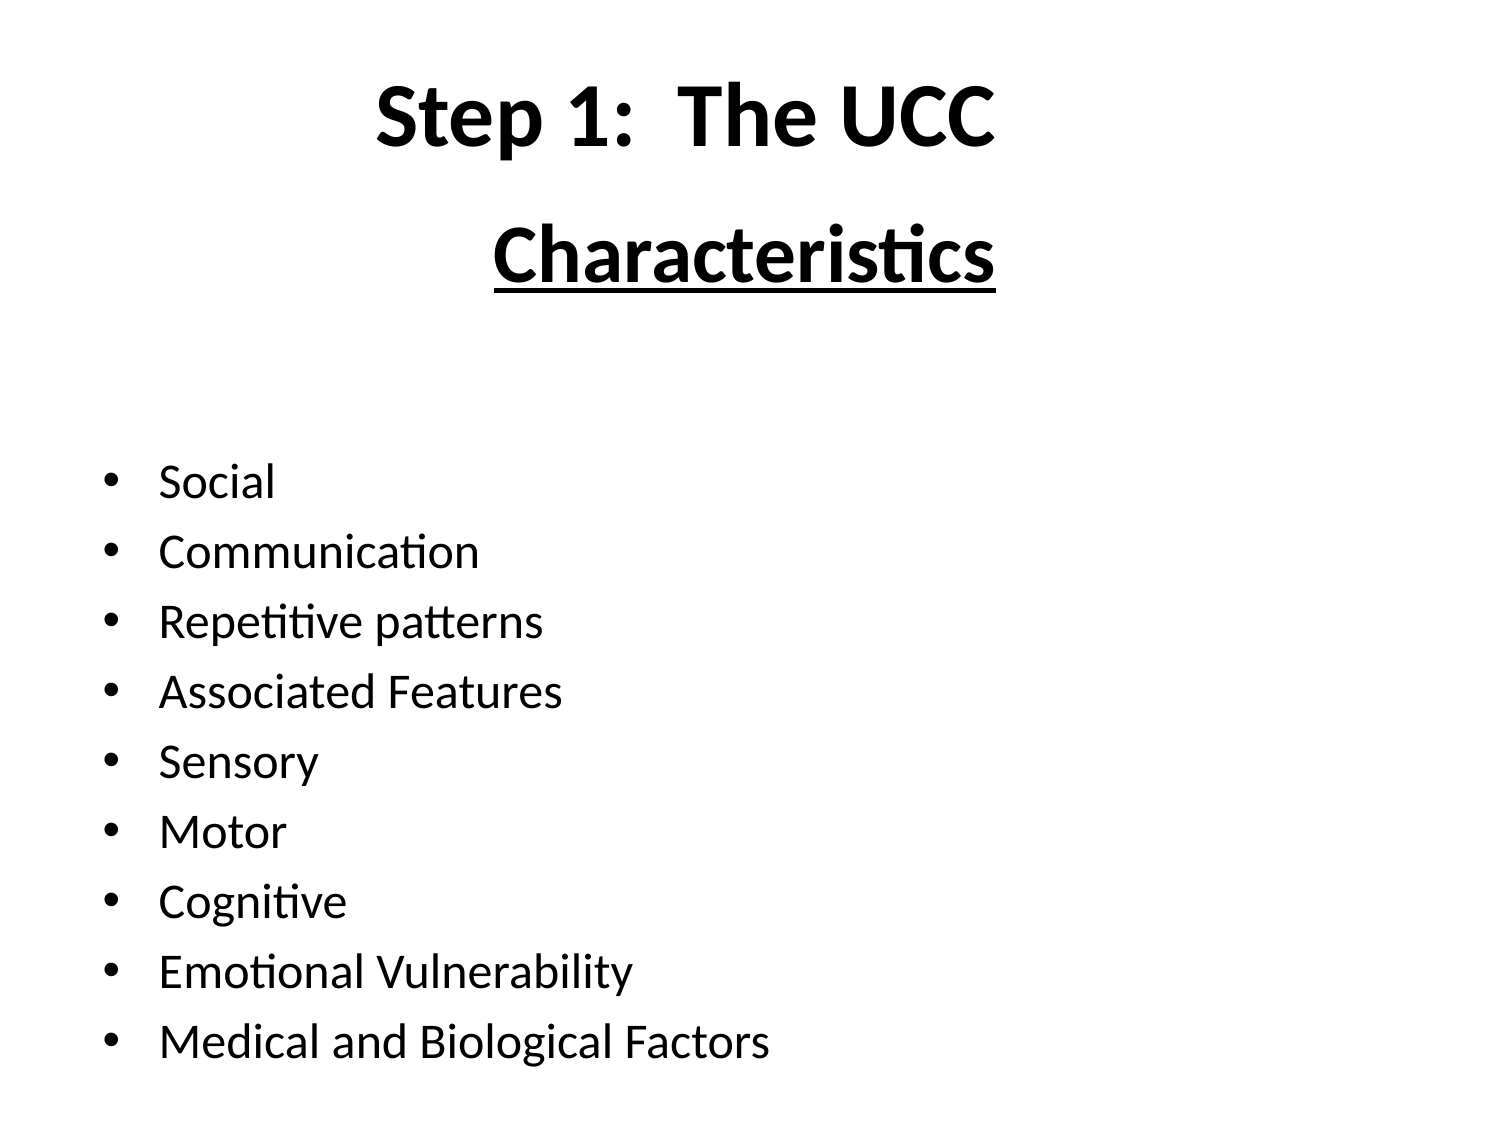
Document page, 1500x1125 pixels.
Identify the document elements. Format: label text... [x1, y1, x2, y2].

list Characteristics Social Communication Repetitive patterns Associated Features Sensory Motor Cognitive Emotional Vulnerability Medical and Biological Factors [87, 75, 1403, 1096]
title Step 1: The UCC [75, 45, 1425, 175]
